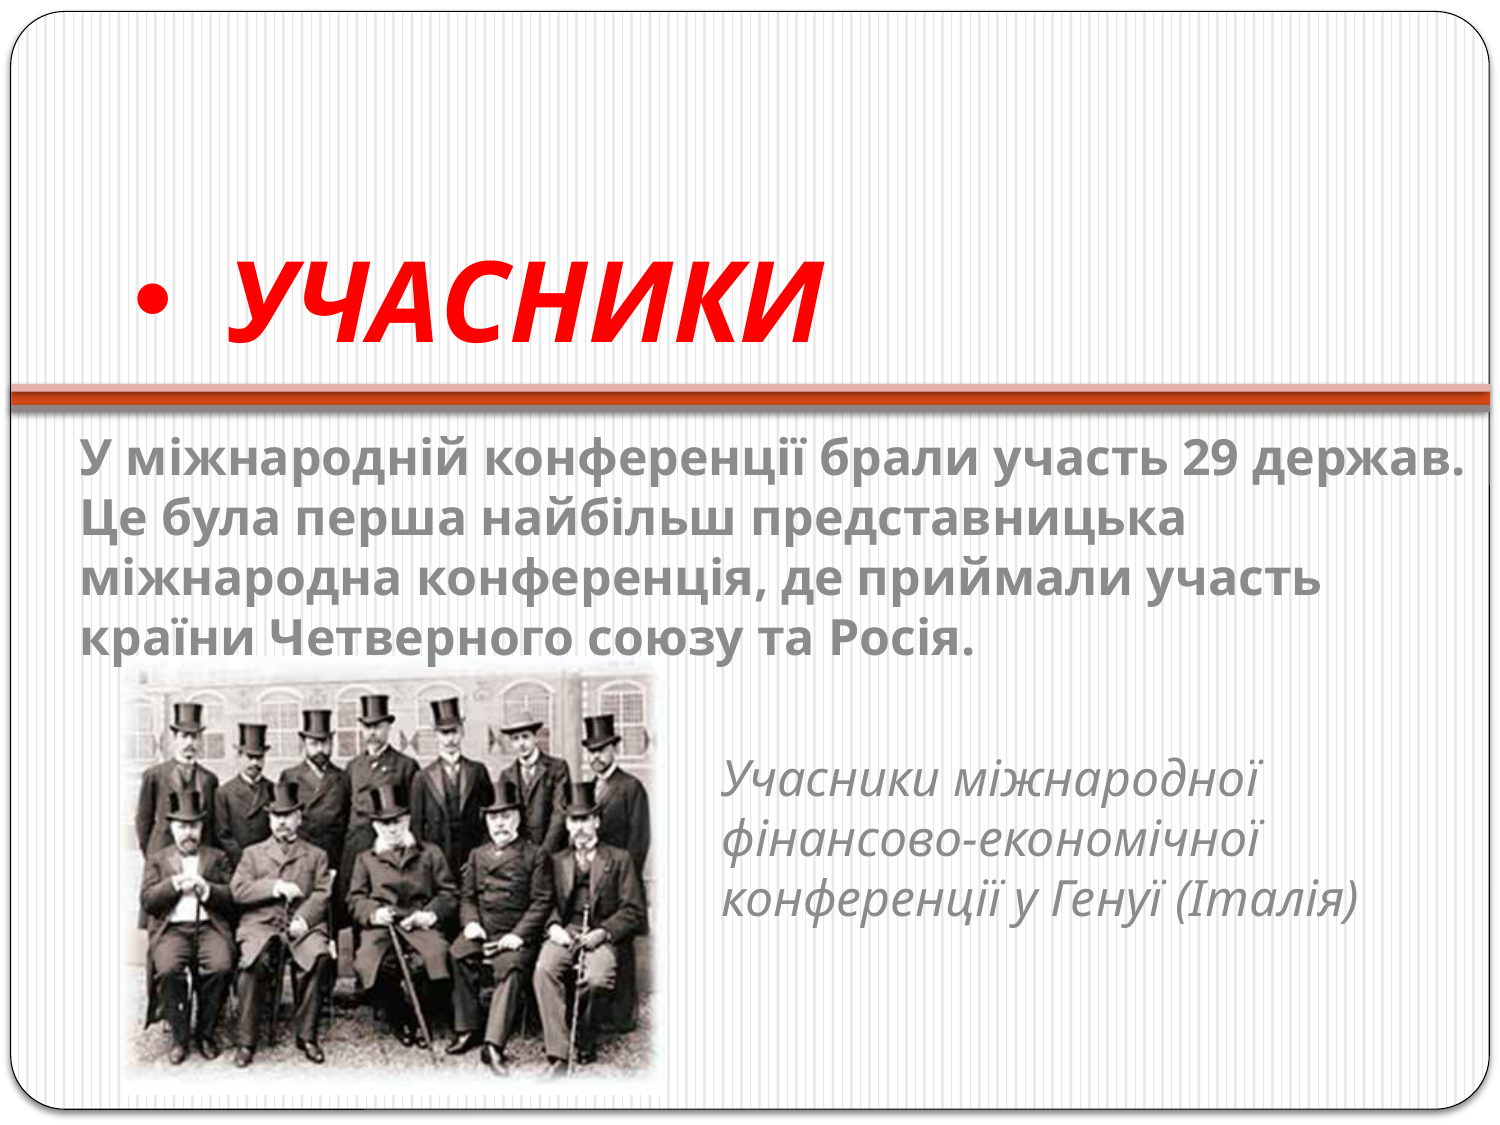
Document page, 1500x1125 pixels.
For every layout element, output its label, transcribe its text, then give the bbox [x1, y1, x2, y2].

text_box Учасники міжнародної фінансово-економічної конференції у Генуї (Італія) [706, 738, 1457, 934]
picture [121, 656, 666, 1095]
list У міжнародній конференції брали участь 29 держав. Це була перша найбільш представницька міжнародна конференція, де приймали участь країни Четверного союзу та Росія. [64, 417, 1483, 638]
title УЧАСНИКИ [118, 156, 1394, 380]
